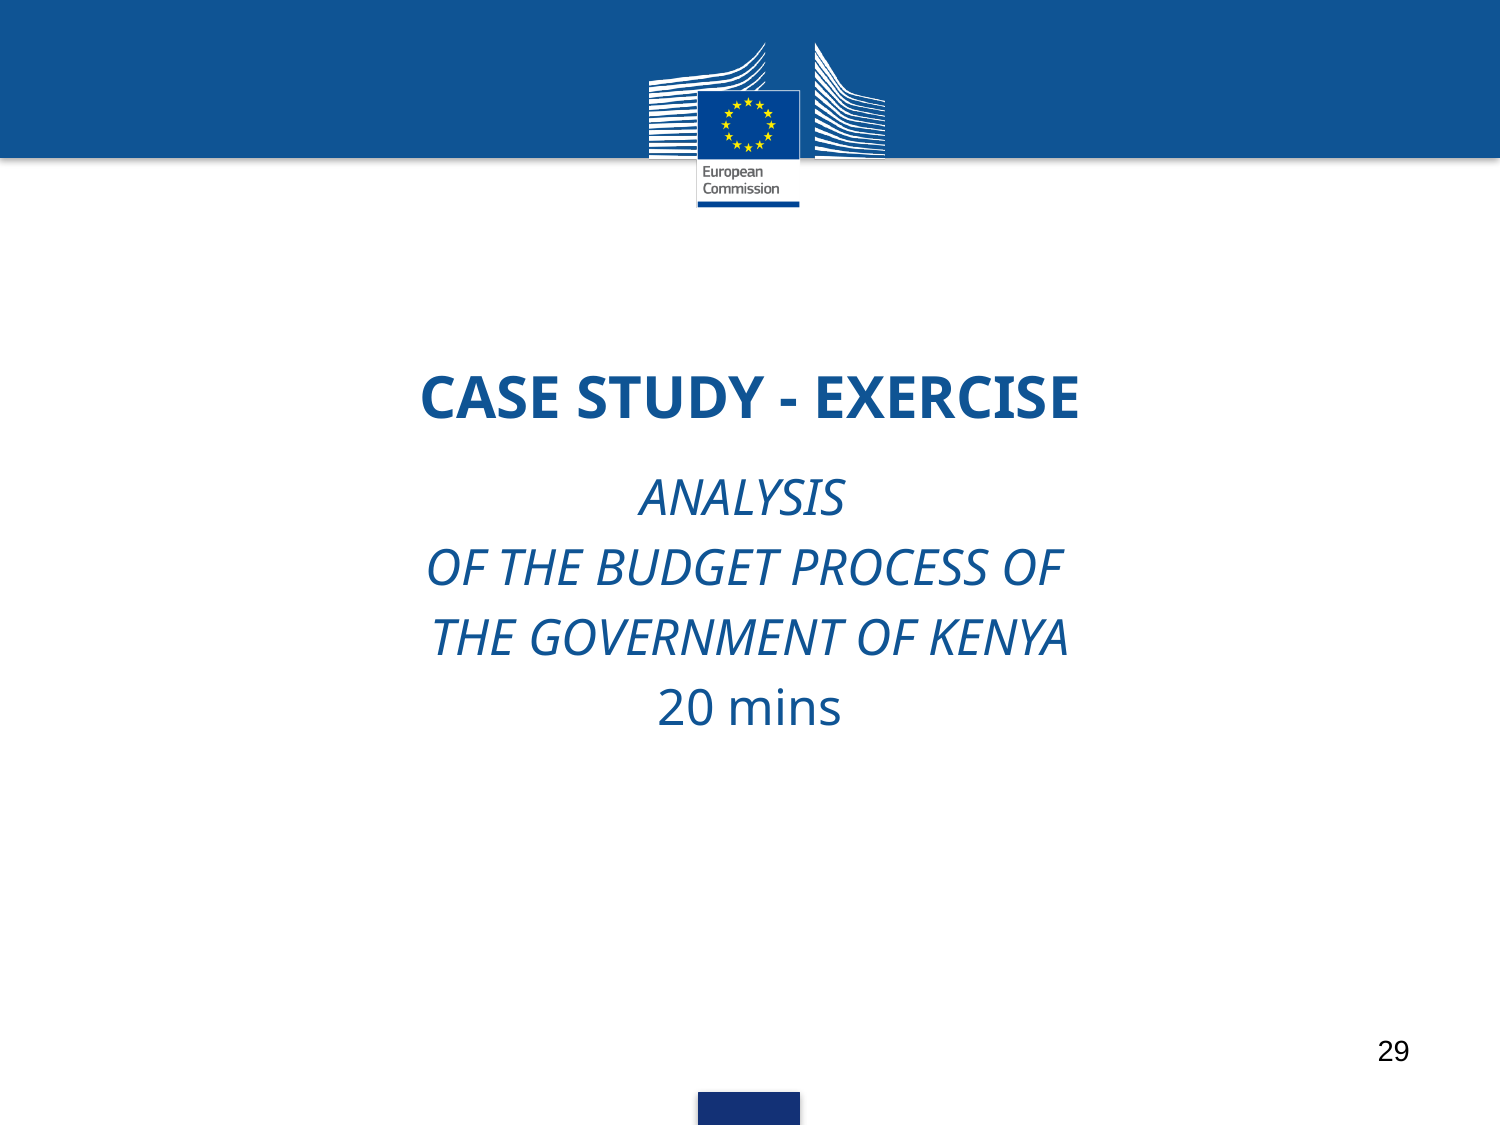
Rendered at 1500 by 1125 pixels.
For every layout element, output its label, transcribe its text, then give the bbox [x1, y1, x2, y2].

list CASE STUDY - EXERCISE ANALYSIS OF THE BUDGET PROCESS OF THE GOVERNMENT OF KENYA 20 mins [74, 292, 1426, 873]
picture [649, 42, 885, 208]
slide_number 29 [1074, 1024, 1426, 1103]
